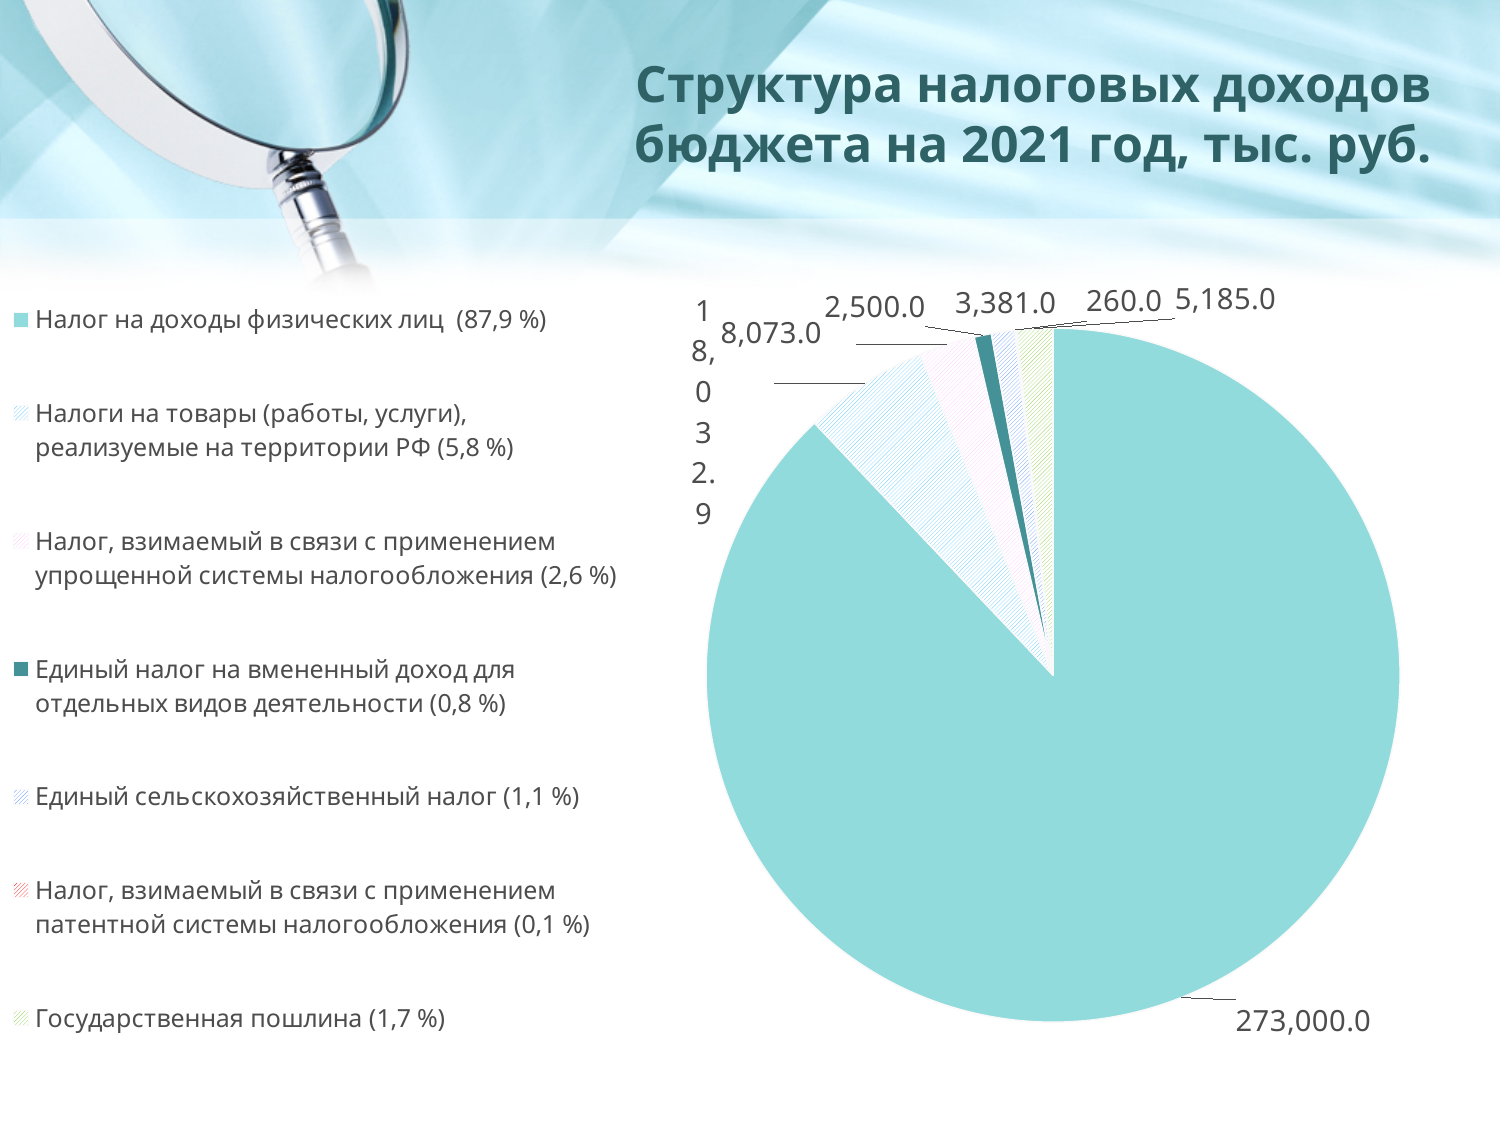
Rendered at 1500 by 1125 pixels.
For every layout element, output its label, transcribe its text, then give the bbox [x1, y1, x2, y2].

text_box Структура налоговых доходов бюджета на 2021 год, тыс. руб. [560, 44, 1447, 180]
picture [0, 0, 1500, 1125]
chart [0, 231, 1459, 1107]
